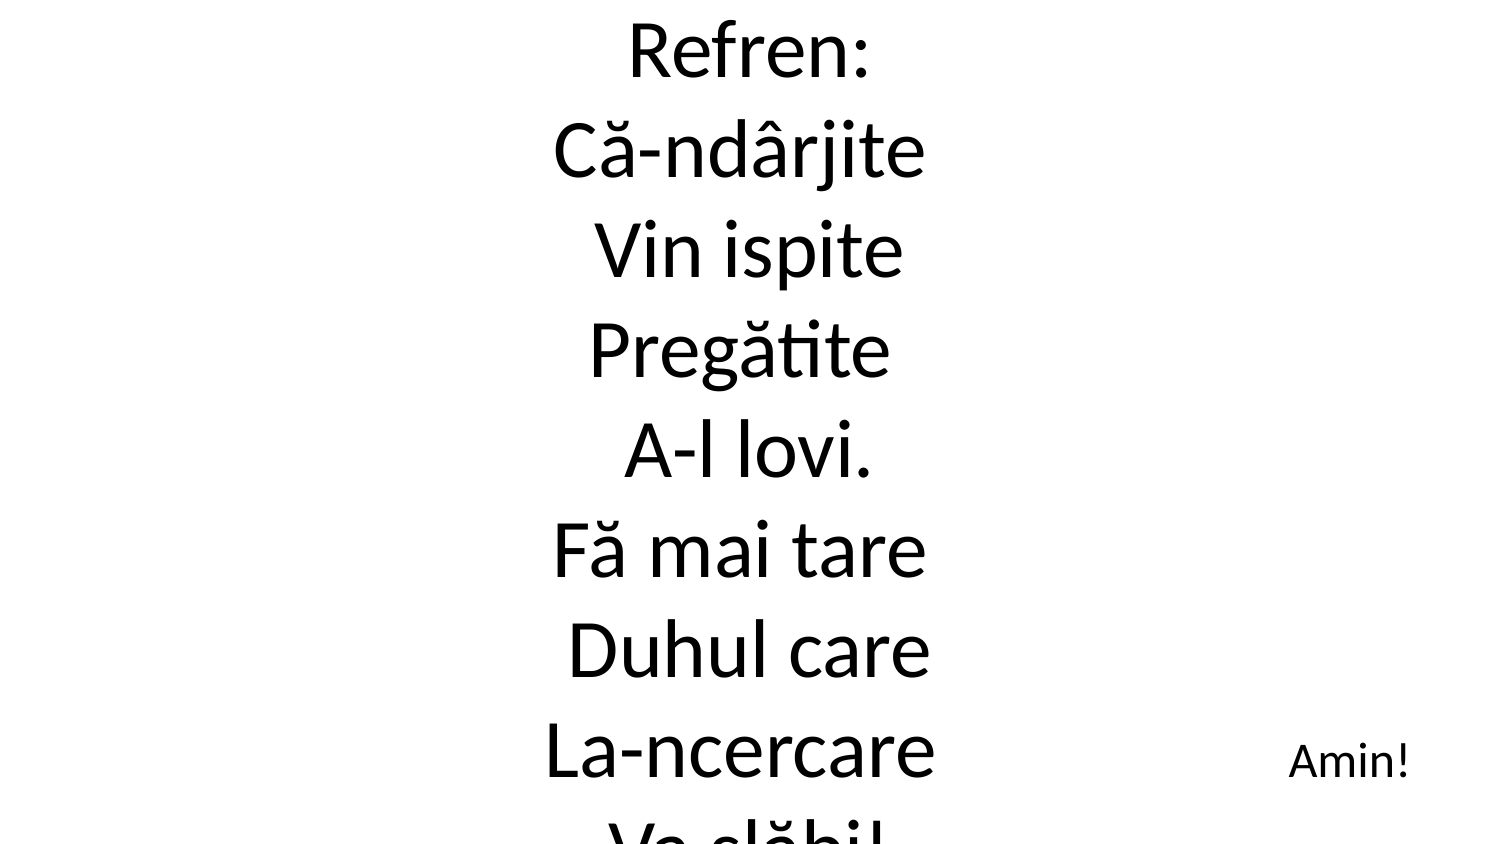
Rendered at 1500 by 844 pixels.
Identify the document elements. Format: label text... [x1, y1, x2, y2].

text_box Amin! [1273, 674, 1427, 795]
text_box Refren: Că-ndârjite Vin ispite Pregătite A-l lovi. Fă mai tare Duhul care La-ncercare Va slăbi! [529, 0, 971, 844]
